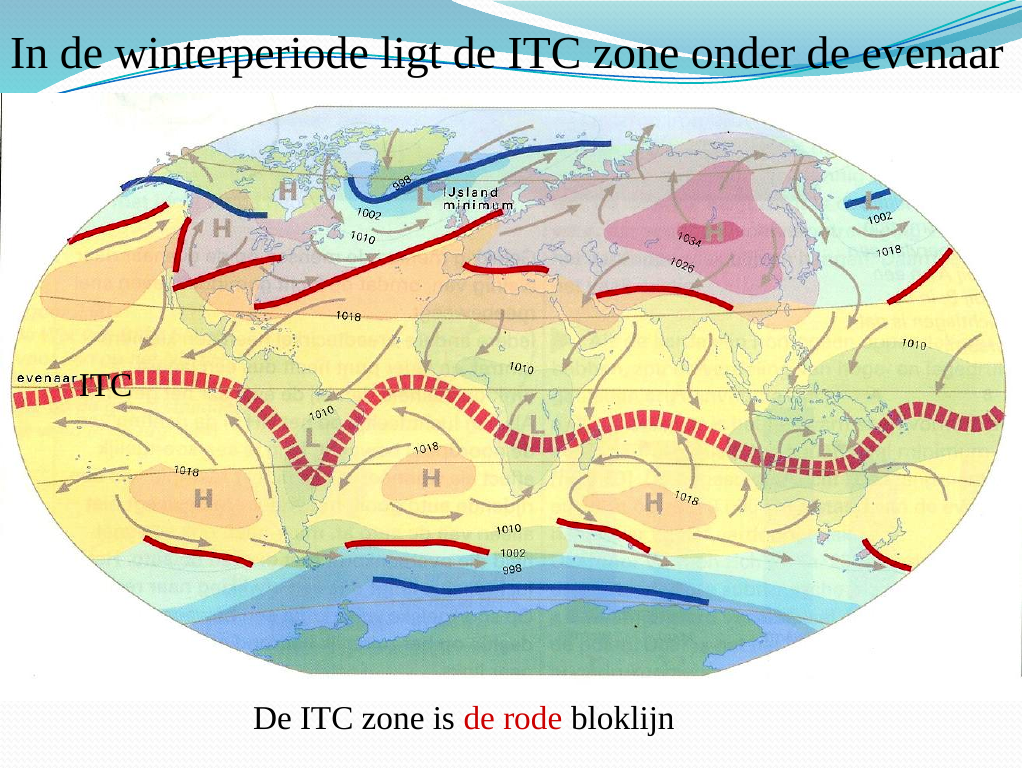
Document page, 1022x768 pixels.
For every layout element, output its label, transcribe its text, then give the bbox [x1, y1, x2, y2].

picture [0, 93, 1022, 702]
text_box De ITC zone is de rode bloklijn [242, 715, 686, 741]
text_box In de winterperiode ligt de ITC zone onder de evenaar [0, 17, 1022, 83]
